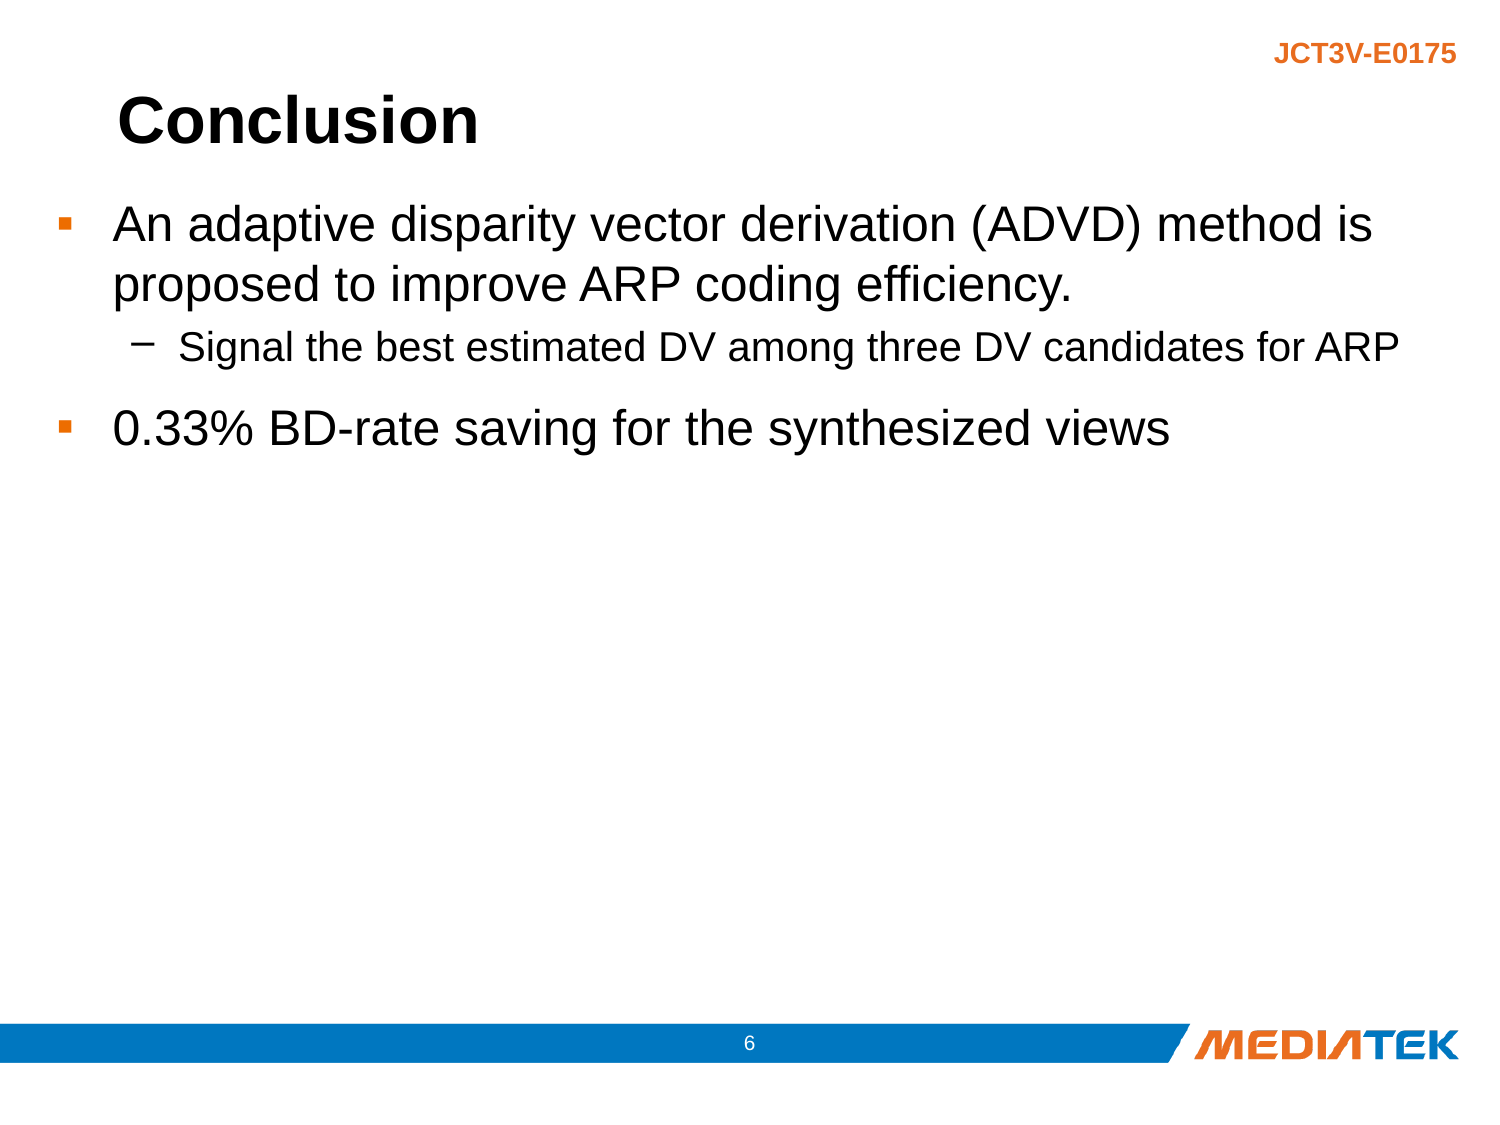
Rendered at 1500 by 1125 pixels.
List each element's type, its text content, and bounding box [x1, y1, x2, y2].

slide_number 5 [711, 1022, 789, 1090]
title Conclusion [101, 62, 1425, 172]
list An adaptive disparity vector derivation (ADVD) method is proposed to improve ARP coding efficiency. Signal the best estimated DV among three DV candidates for ARP 0.33% BD-rate saving for the synthesized views [41, 184, 1459, 998]
picture [789, 1023, 1459, 1063]
picture [0, 1023, 711, 1063]
